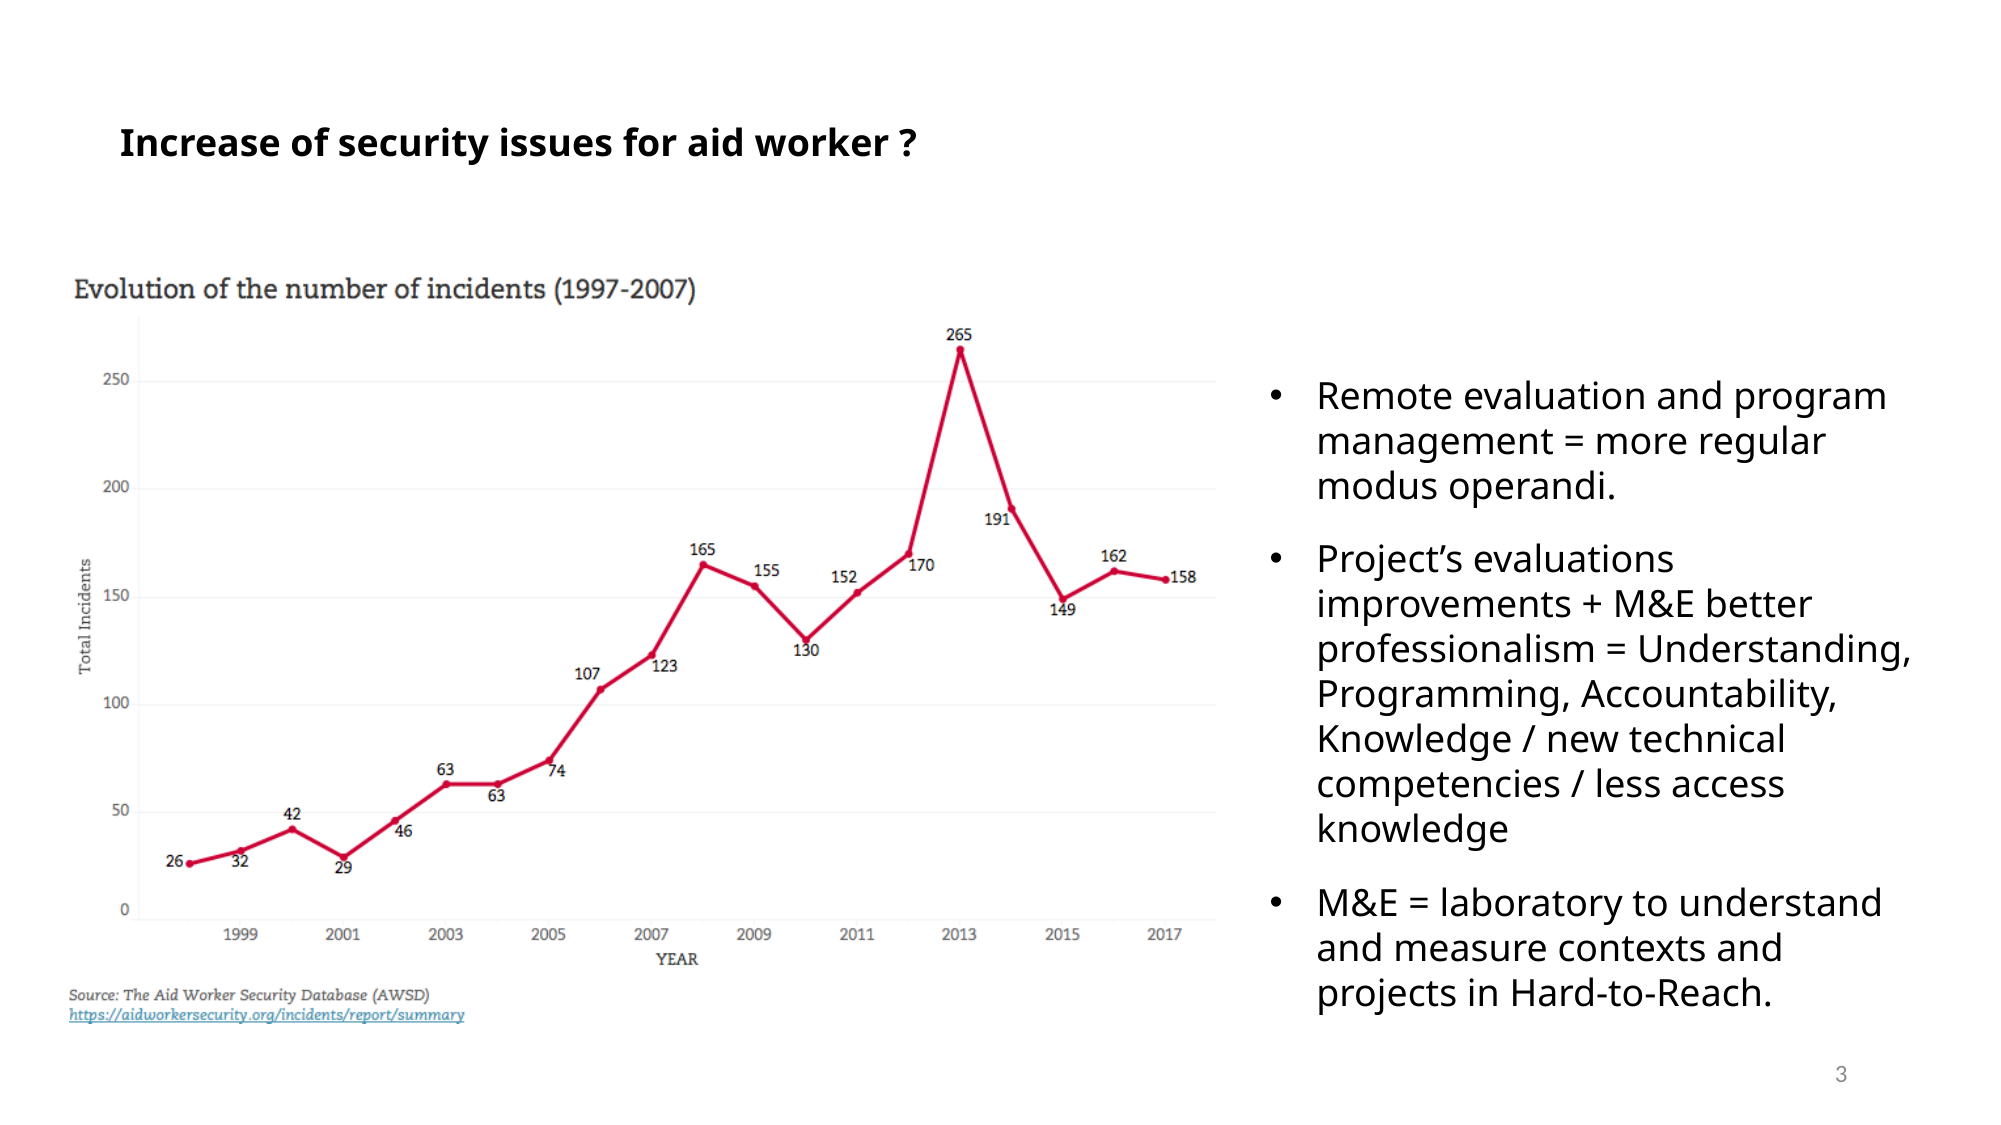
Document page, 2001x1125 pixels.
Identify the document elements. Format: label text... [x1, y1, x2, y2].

text_box Increase of security issues for aid worker ? [105, 111, 934, 172]
slide_number 3 [1412, 1042, 1863, 1103]
picture [69, 271, 1216, 1024]
text_box Project’s evaluations improvements + M&E better professionalism = Understanding, Programming, Accountability, Knowledge / new technical competencies / less access knowledge [1254, 527, 1935, 903]
text_box Remote evaluation and program management = more regular modus operandi. [1254, 364, 1964, 515]
text_box M&E = laboratory to understand and measure contexts and projects in Hard-to-Reach. [1254, 903, 1935, 1022]
